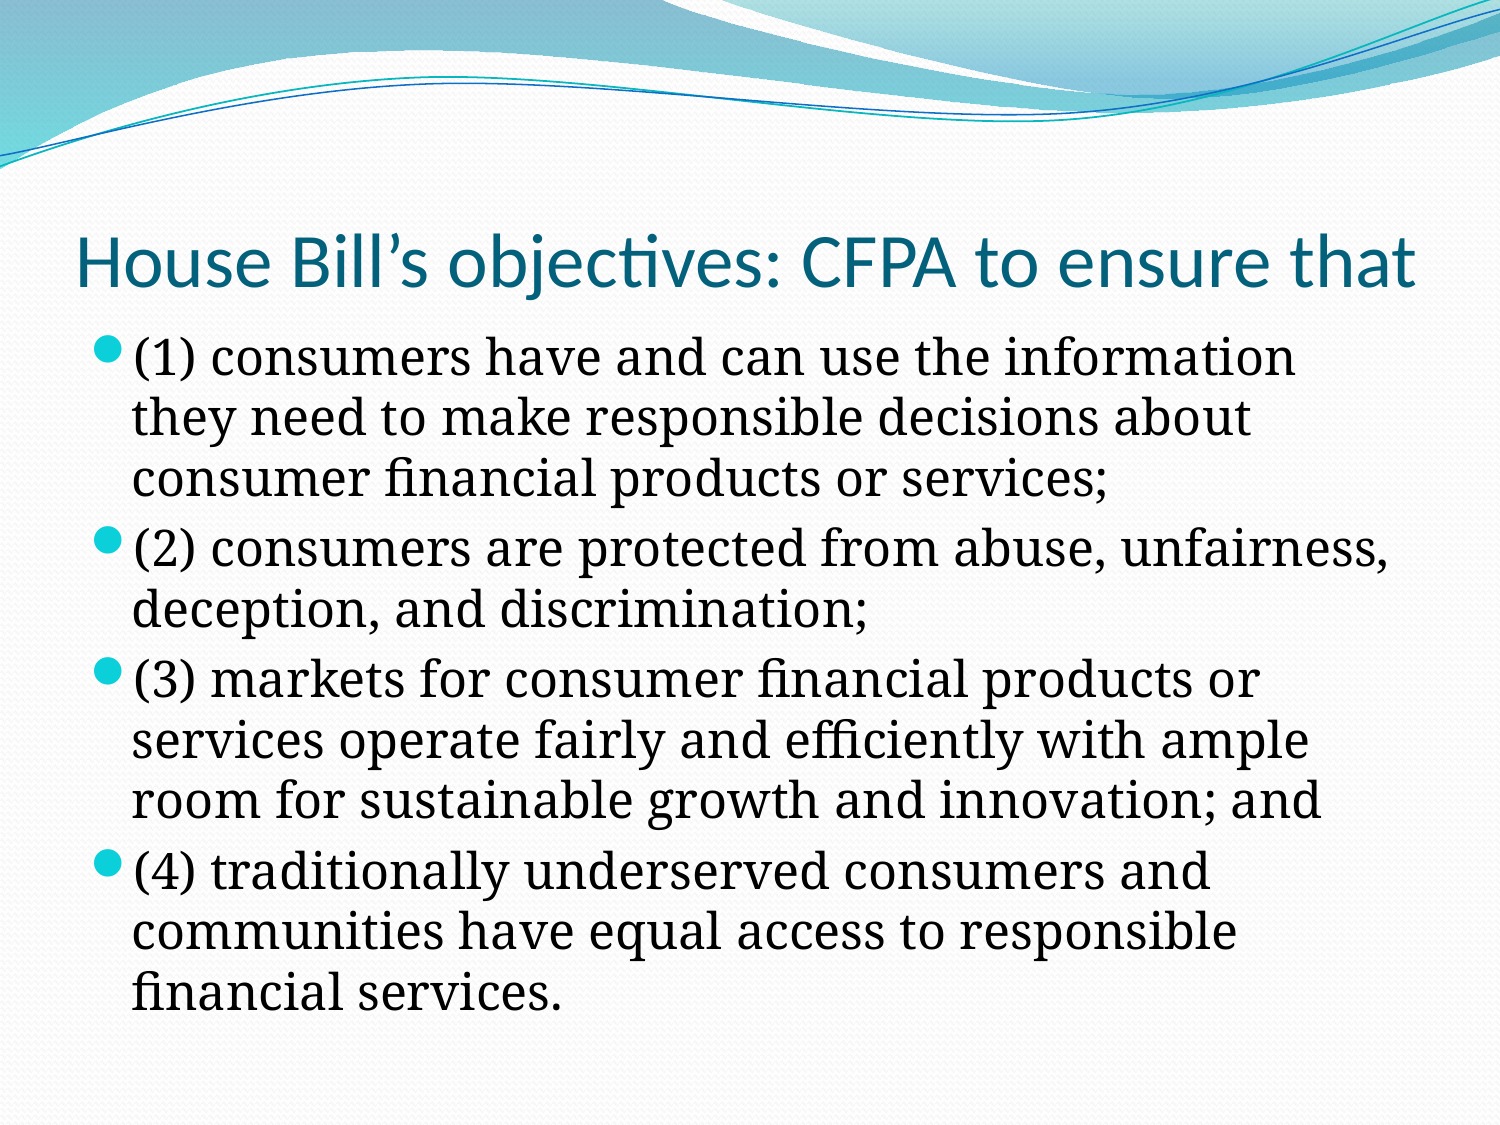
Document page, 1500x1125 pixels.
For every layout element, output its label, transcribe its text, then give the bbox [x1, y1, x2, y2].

title House Bill’s objectives: CFPA to ensure that [74, 115, 1426, 304]
list (1) consumers have and can use the information they need to make responsible decisions about consumer financial products or services; (2) consumers are protected from abuse, unfairness, deception, and discrimination; (3) markets for consumer financial products or services operate fairly and efficiently with ample room for sustainable growth and innovation; and (4) traditionally underserved consumers and communities have equal access to responsible financial services. [74, 317, 1426, 1038]
